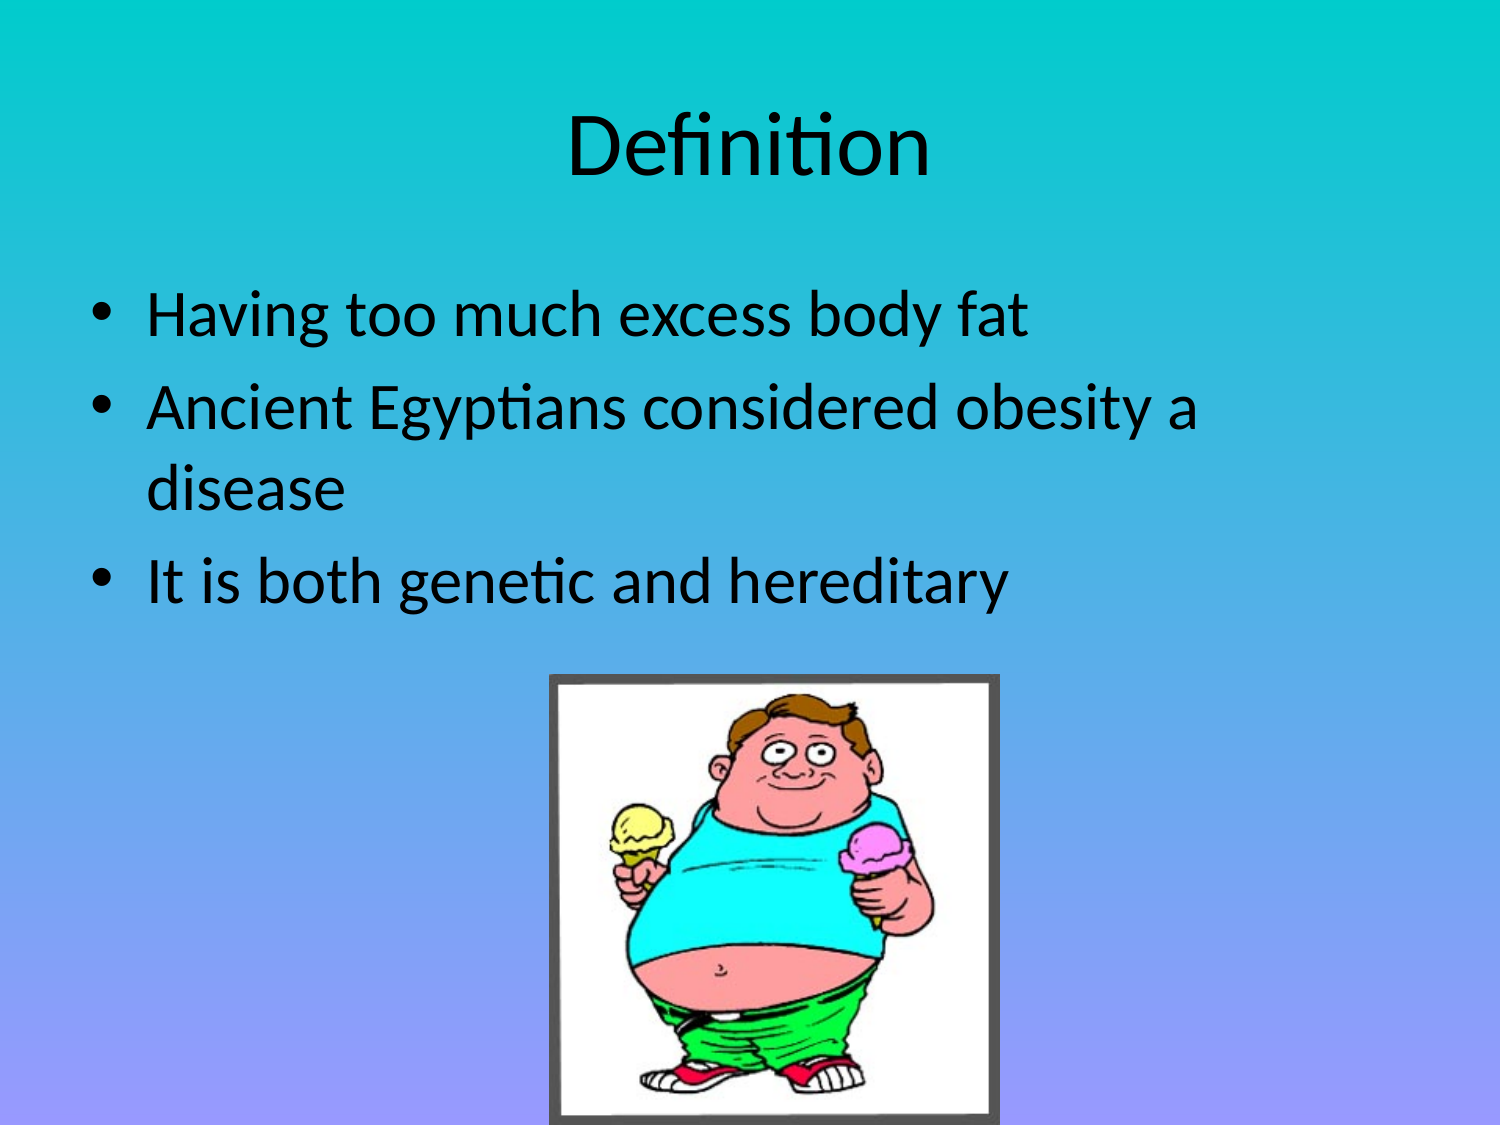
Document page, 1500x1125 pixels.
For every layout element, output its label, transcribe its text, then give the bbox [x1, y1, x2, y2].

title Definition [75, 45, 1425, 233]
picture [549, 674, 1001, 1125]
list Having too much excess body fat Ancient Egyptians considered obesity a disease It is both genetic and hereditary [75, 262, 1425, 1005]
